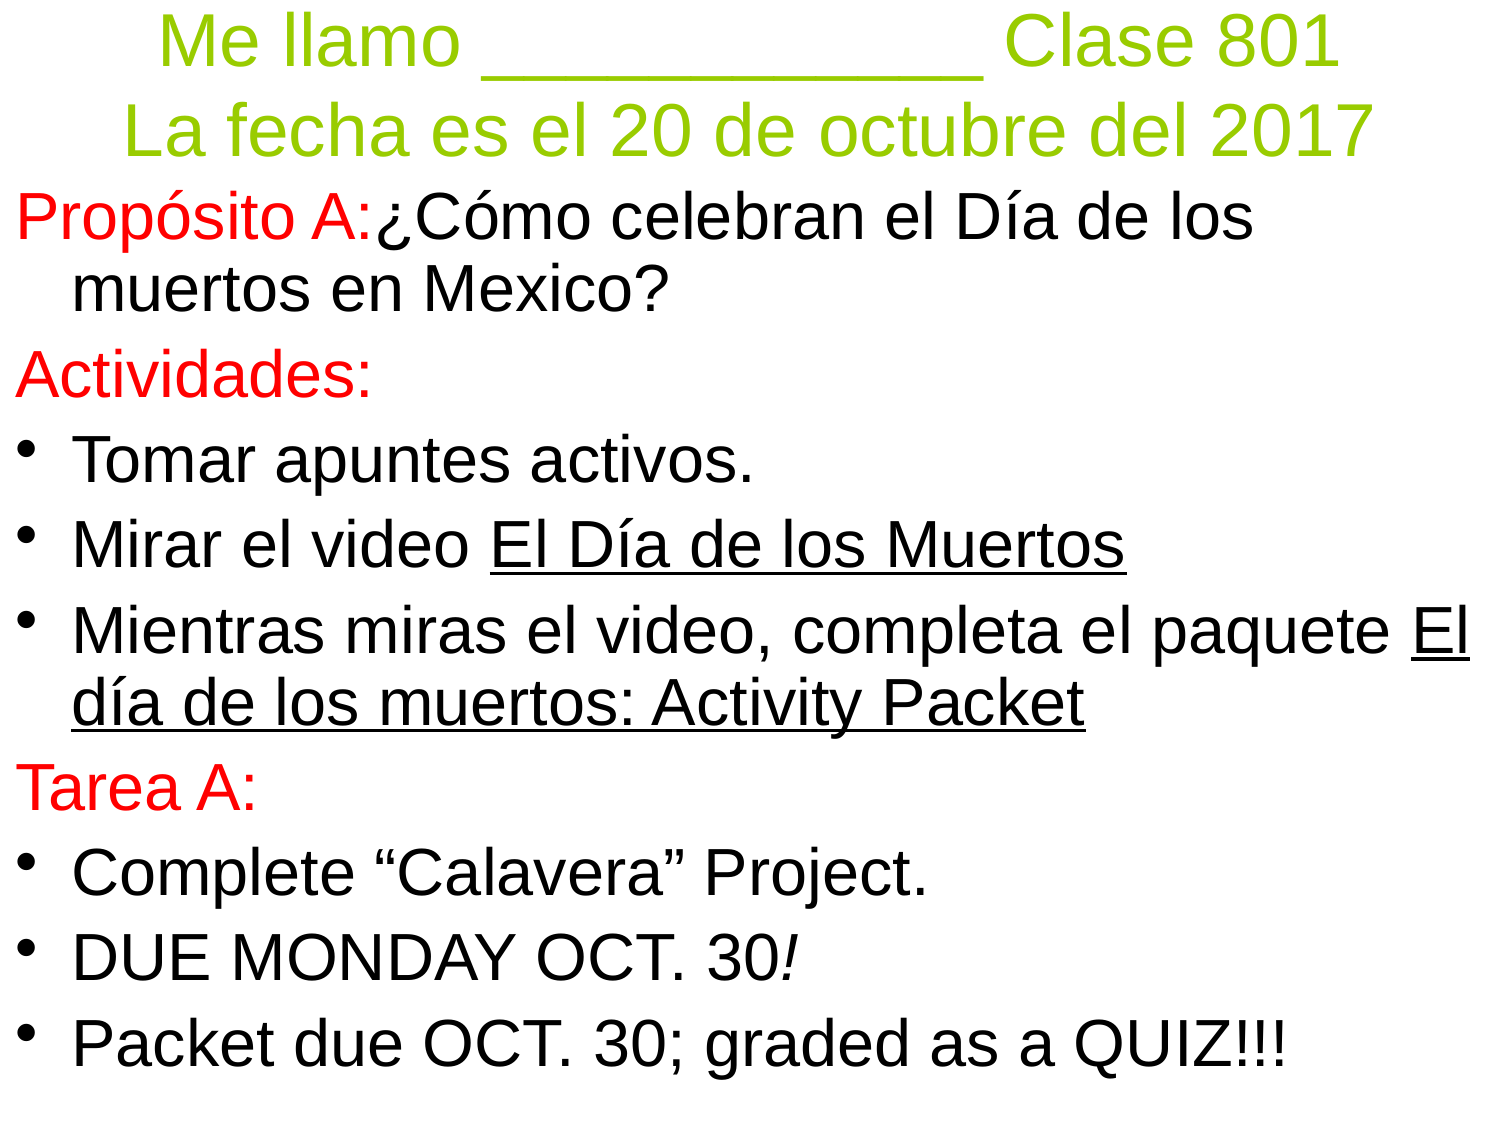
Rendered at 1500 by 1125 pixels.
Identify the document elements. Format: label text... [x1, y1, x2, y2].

list Propósito A:¿Cómo celebran el Día de los muertos en Mexico? Actividades: Tomar apuntes activos. Mirar el video El Día de los Muertos Mientras miras el video, completa el paquete El día de los muertos: Activity Packet Tarea A: Complete “Calavera” Project. DUE MONDAY OCT. 30! Packet due OCT. 30; graded as a QUIZ!!! [0, 174, 1500, 1013]
title Me llamo ____________ Clase 801 La fecha es el 20 de octubre del 2017 [0, 0, 1500, 174]
